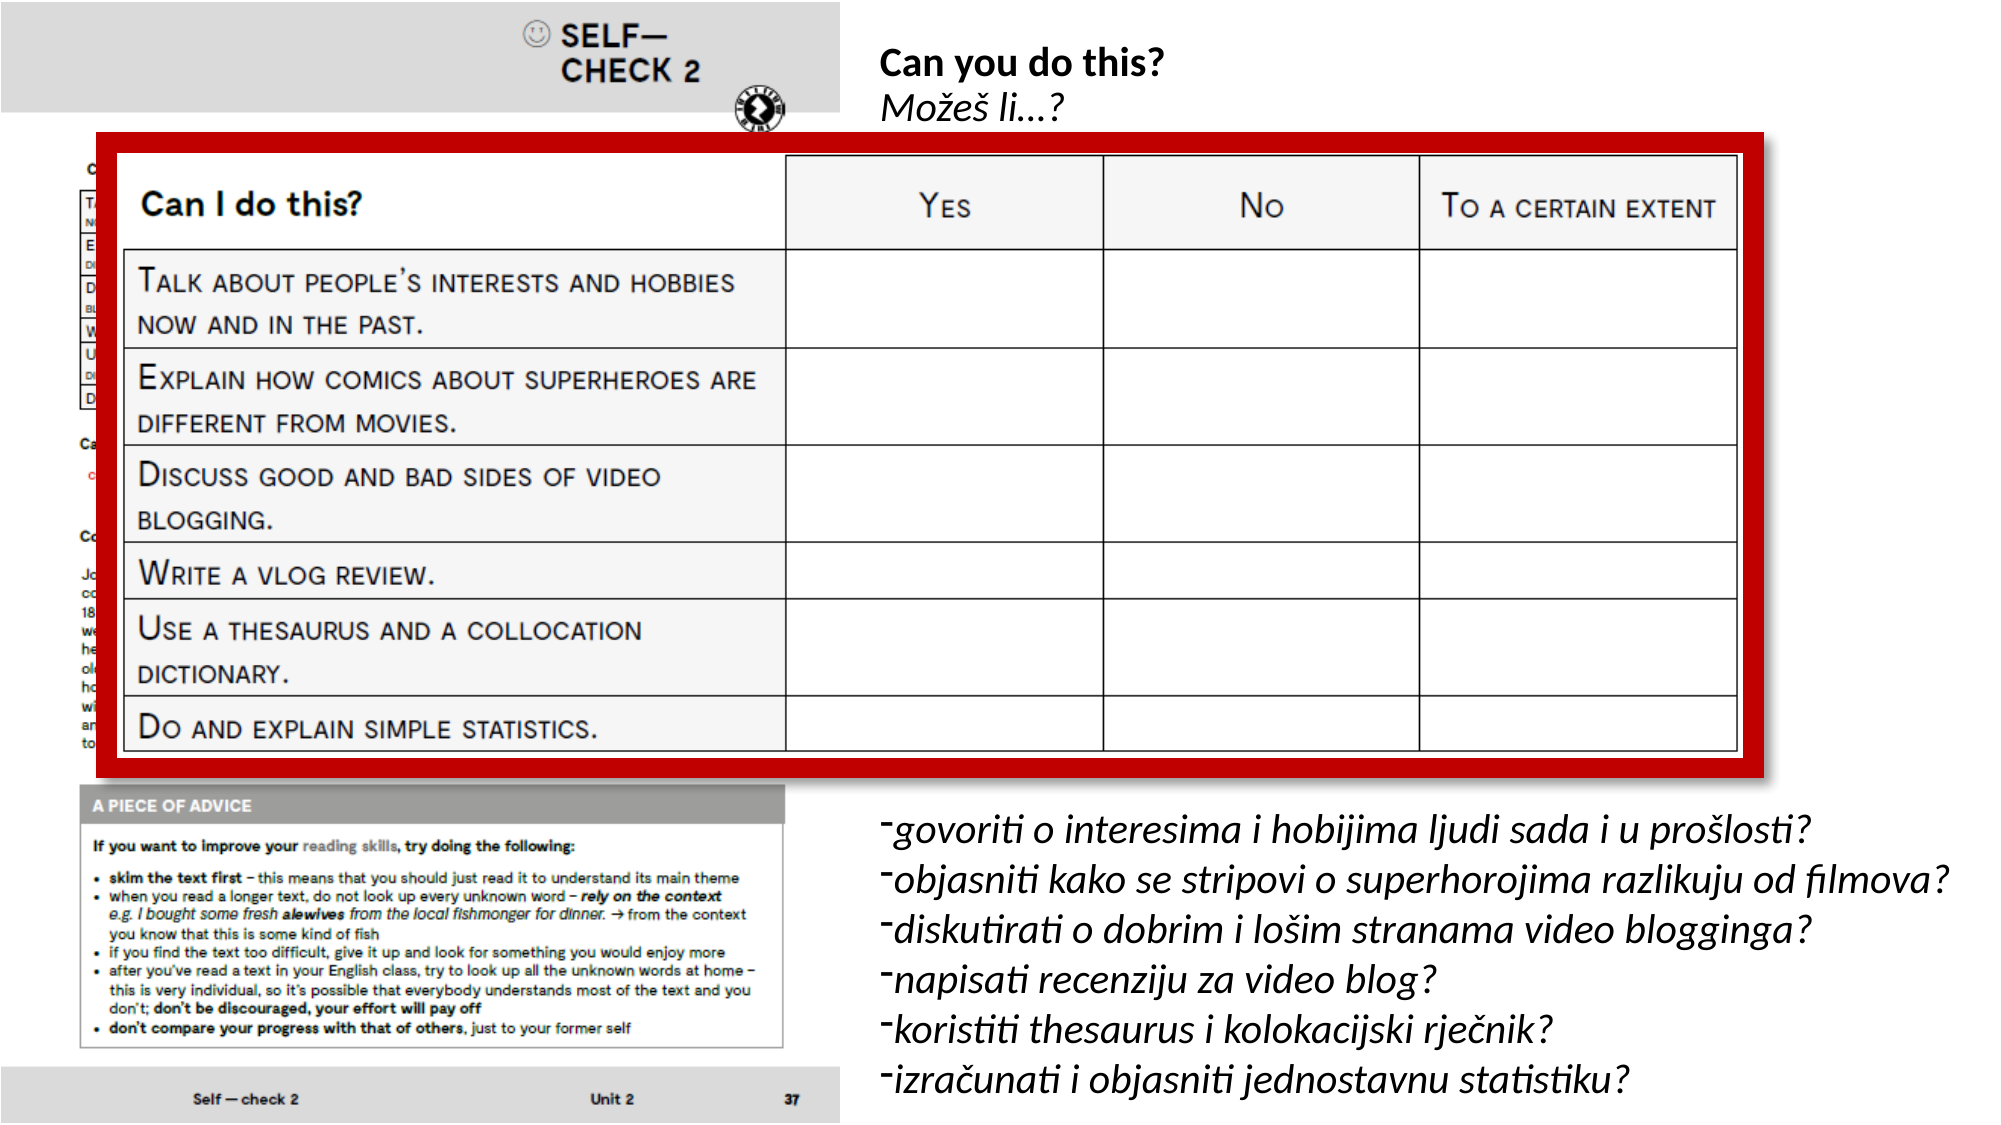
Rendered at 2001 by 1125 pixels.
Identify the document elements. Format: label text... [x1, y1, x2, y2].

list Can you do this? Možeš li…? [864, 32, 1853, 153]
text_box govoriti o interesima i hobijima ljudi sada i u prošlosti? objasniti kako se stripovi o superhorojima razlikuju od filmova? diskutirati o dobrim i lošim stranama video blogginga? napisati recenziju za video blog? koristiti thesaurus i kolokacijski rječnik? izračunati i objasniti jednostavnu statistiku? [864, 794, 2000, 1125]
picture [1, 2, 1744, 1123]
